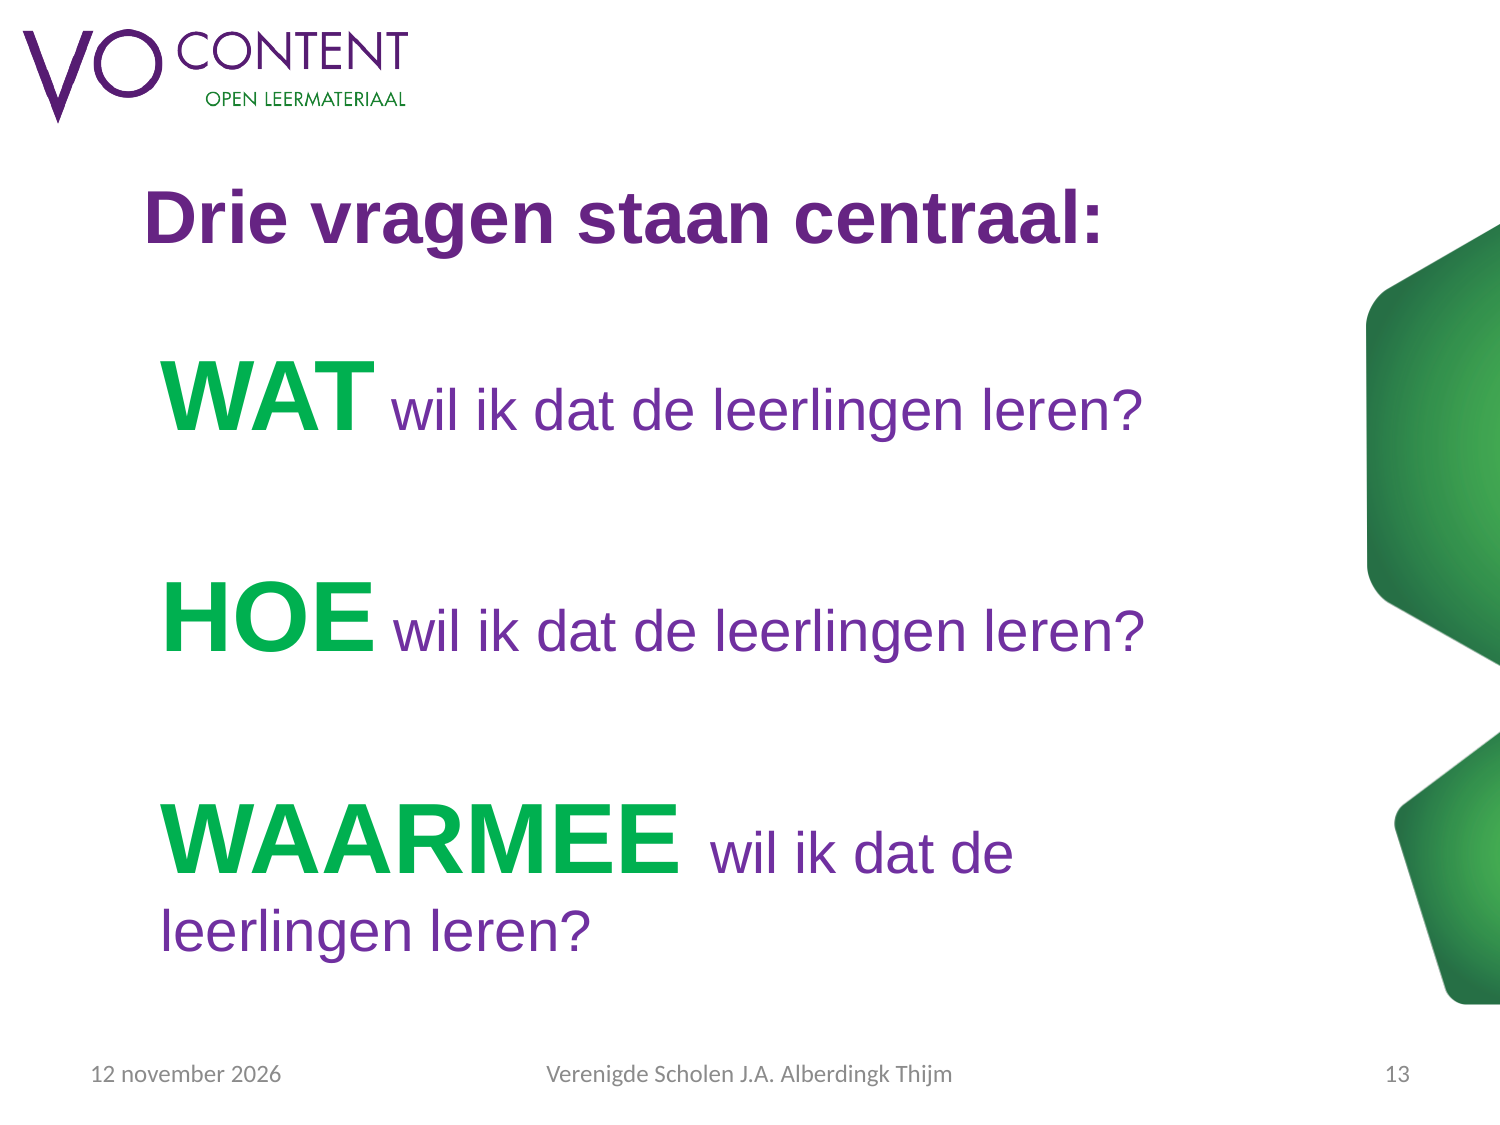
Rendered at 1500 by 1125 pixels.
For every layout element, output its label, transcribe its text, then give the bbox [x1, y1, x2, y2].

picture [1366, 222, 1500, 1005]
picture [22, 29, 408, 124]
list WAT wil ik dat de leerlingen leren? HOE wil ik dat de leerlingen leren? WAARMEE wil ik dat de leerlingen leren? [145, 322, 1274, 1022]
title Drie vragen staan centraal: [128, 103, 1291, 324]
slide_number 13 [1074, 1042, 1425, 1103]
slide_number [75, 1042, 425, 1103]
footer Verenigde Scholen J.A. Alberdingk Thijm [512, 1042, 988, 1103]
